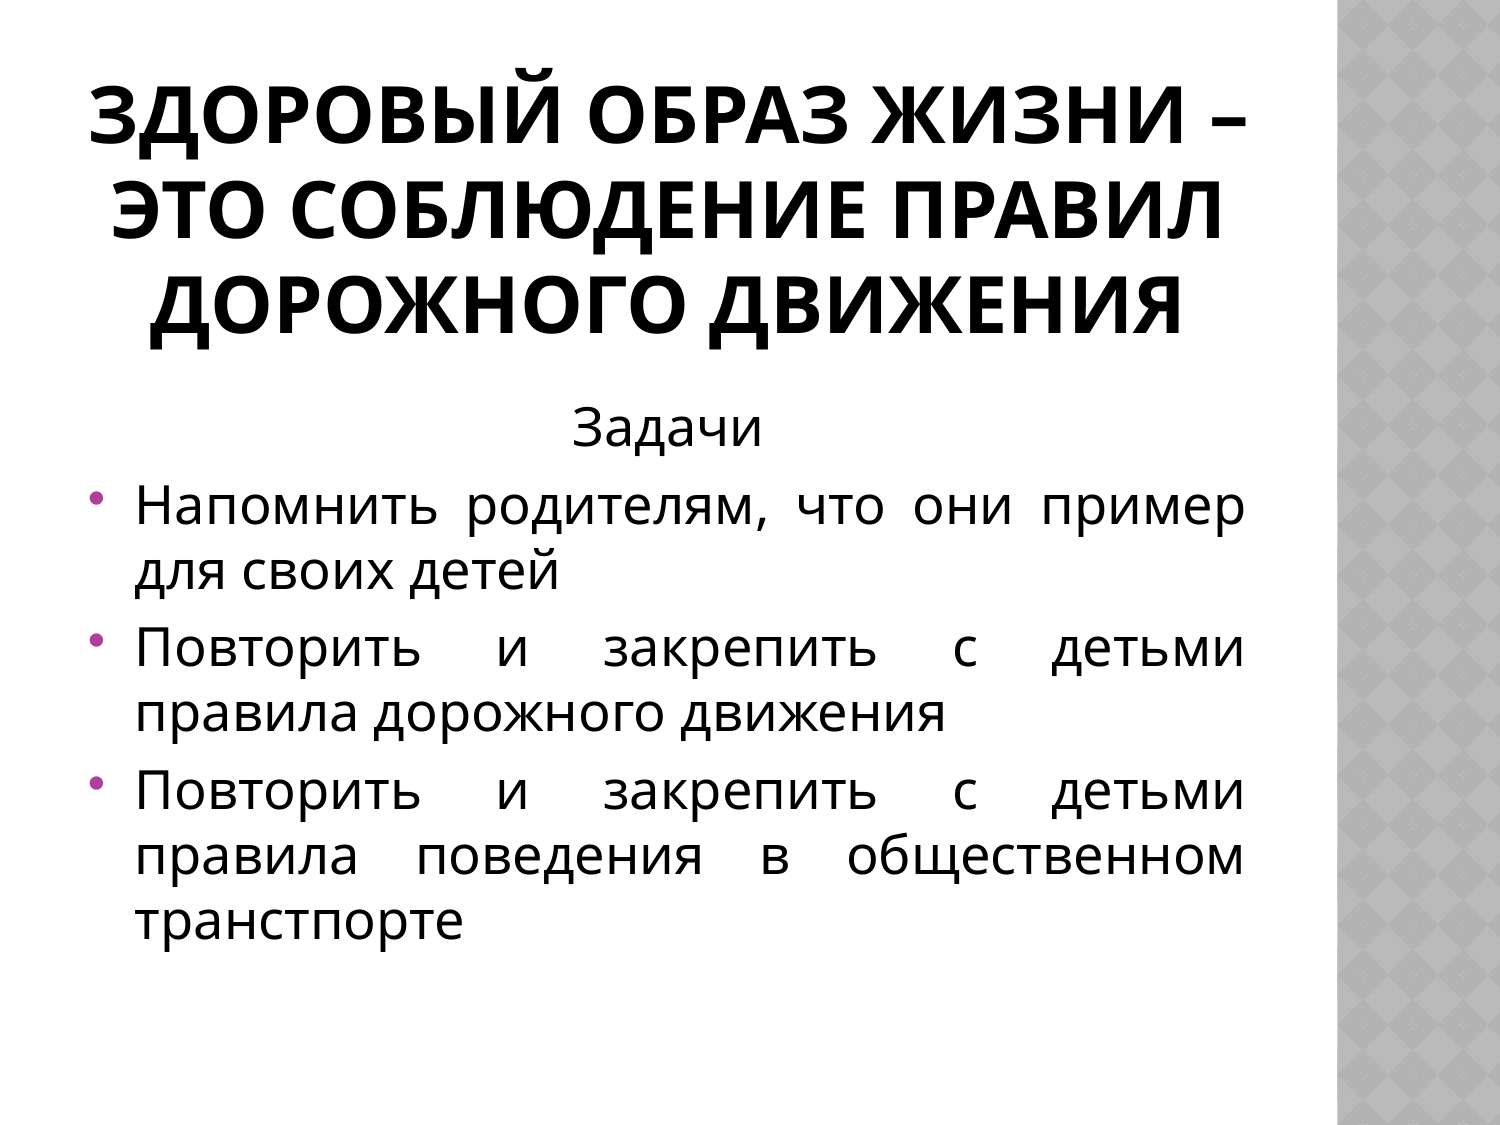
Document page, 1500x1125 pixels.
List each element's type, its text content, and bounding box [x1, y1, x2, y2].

list Задачи Напомнить родителям, что они пример для своих детей Повторить и закрепить с детьми правила дорожного движения Повторить и закрепить с детьми правила поведения в общественном транстпорте [75, 385, 1263, 1059]
title Здоровый образ жизни – это соблюдение правил дорожного движения [75, 52, 1263, 350]
